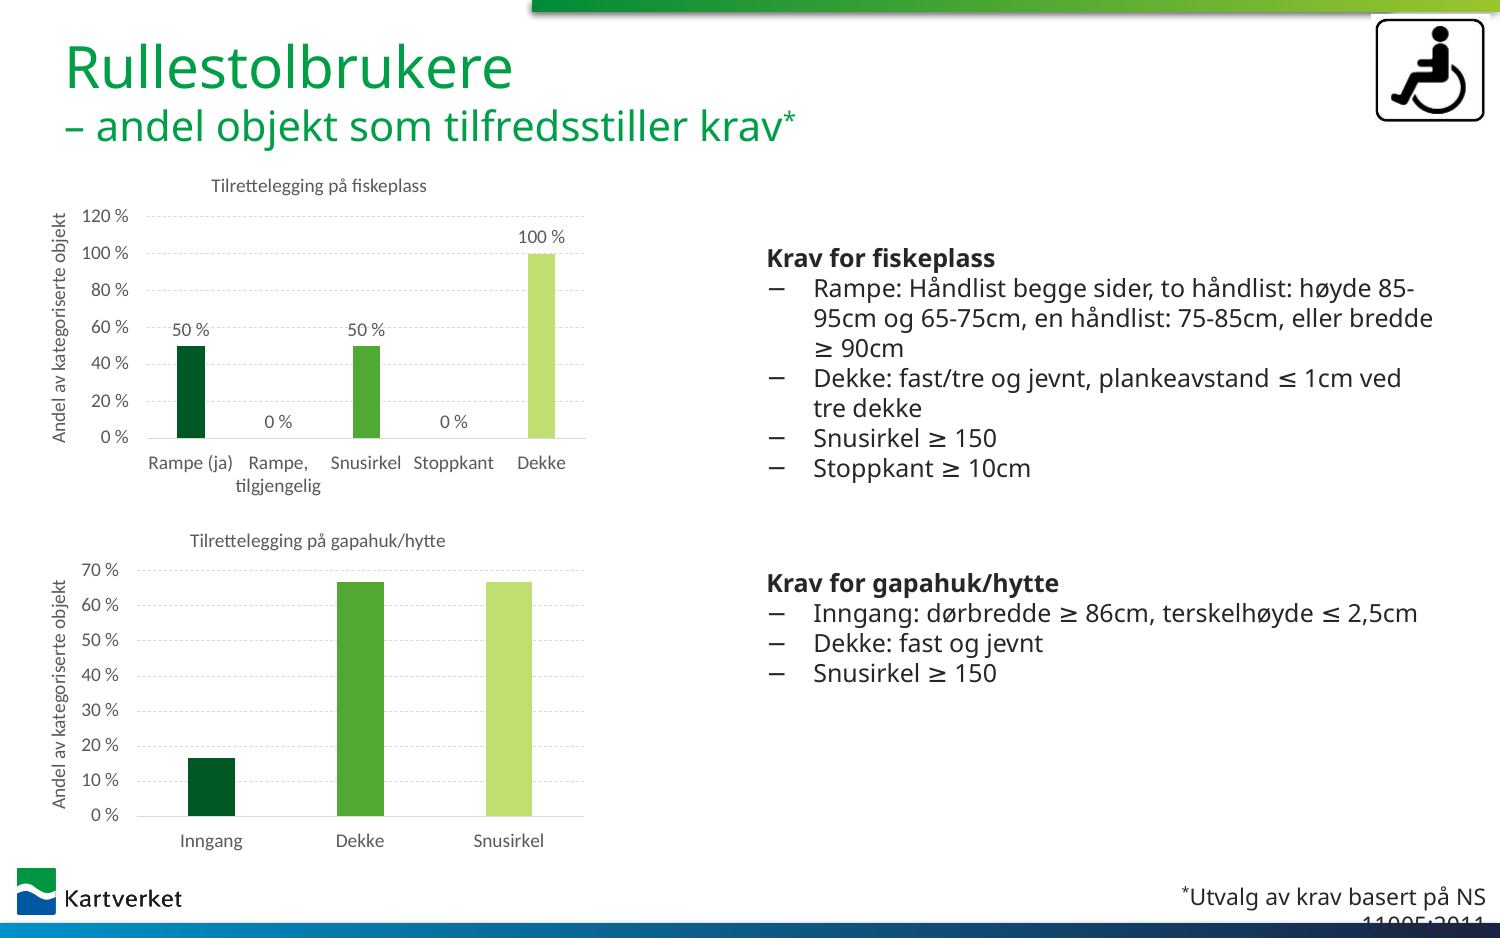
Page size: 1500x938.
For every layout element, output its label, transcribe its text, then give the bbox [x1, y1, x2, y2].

text_box Krav for fiskeplass Rampe: Håndlist begge sider, to håndlist: høyde 85-95cm og 65-75cm, en håndlist: 75-85cm, eller bredde ≥ 90cm Dekke: fast/tre og jevnt, plankeavstand ≤ 1cm ved tre dekke Snusirkel ≥ 150 Stoppkant ≥ 10cm [751, 235, 1452, 490]
picture [1371, 13, 1491, 127]
text_box Rullestolbrukere – andel objekt som tilfredsstiller krav* [49, 29, 1431, 158]
text_box *Utvalg av krav basert på NS 11005:2011 [1068, 873, 1500, 938]
text_box Krav for gapahuk/hytte Inngang: dørbredde ≥ 86cm, terskelhøyde ≤ 2,5cm Dekke: fast og jevnt Snusirkel ≥ 150 [751, 560, 1452, 695]
picture [41, 520, 595, 859]
picture [41, 166, 597, 505]
